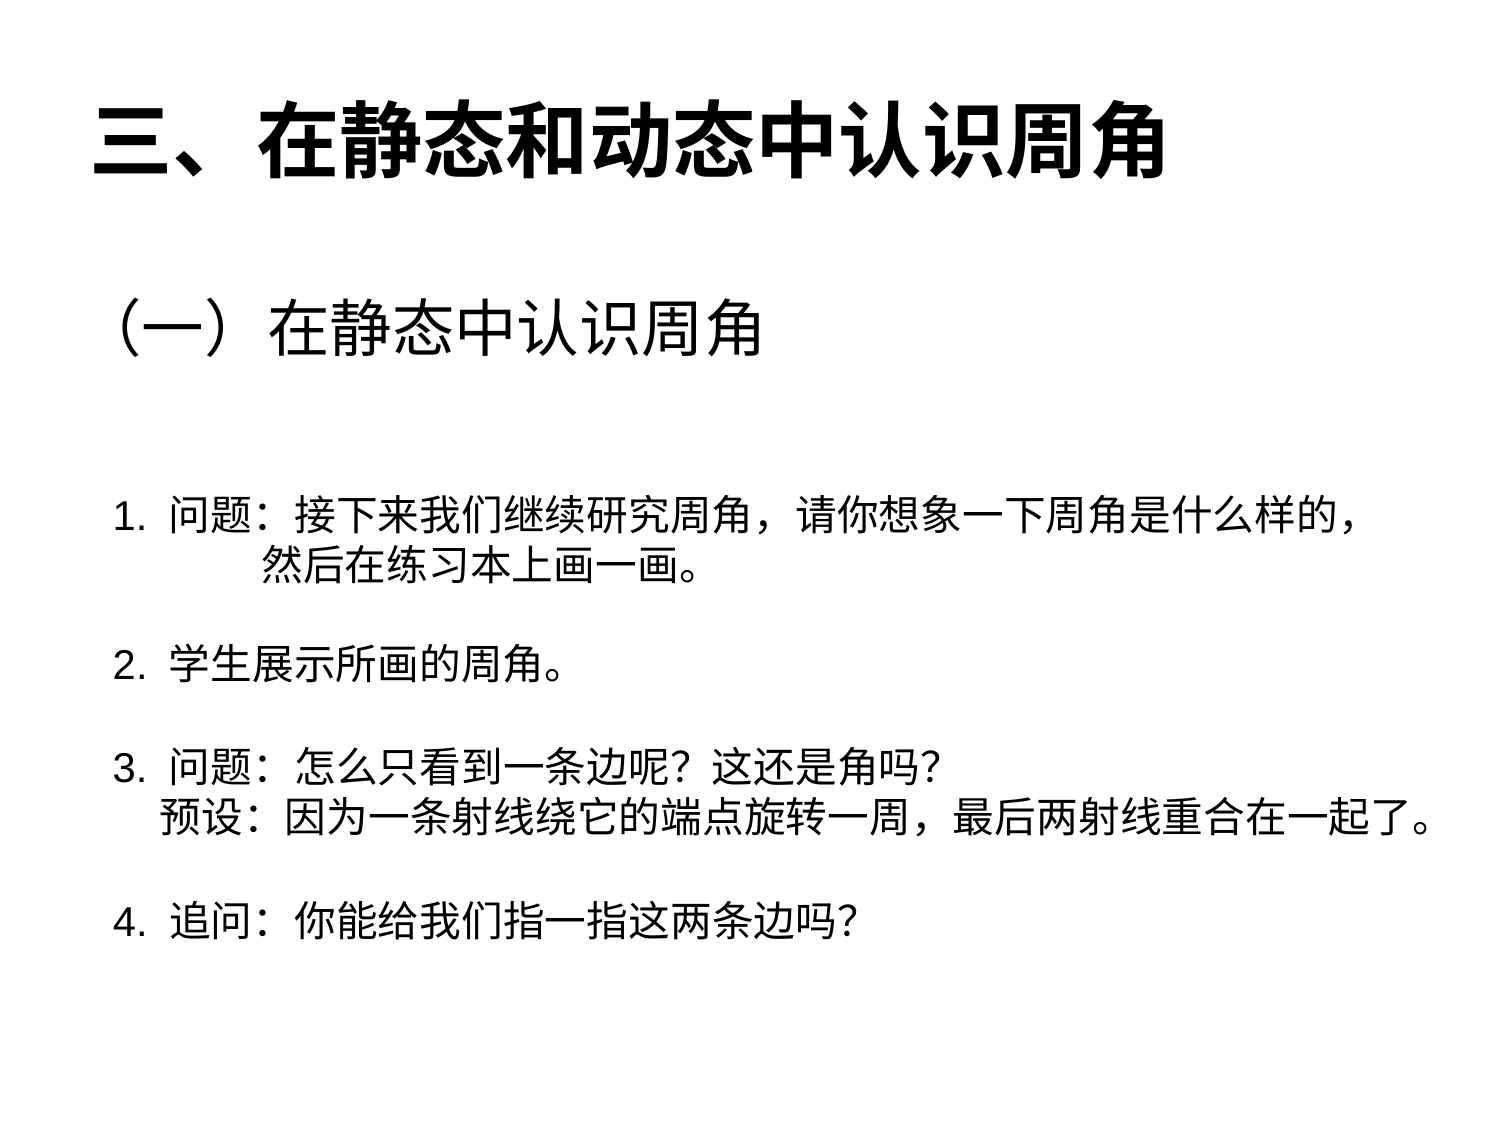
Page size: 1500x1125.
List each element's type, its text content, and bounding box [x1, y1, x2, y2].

text_box 2. 学生展示所画的周角。 [97, 628, 1235, 697]
text_box 三、在静态和动态中认识周角 [75, 68, 1424, 208]
text_box 4. 追问：你能给我们指一指这两条边吗？ [98, 885, 1463, 955]
text_box （一）在静态中认识周角 [64, 278, 1235, 374]
text_box 3. 问题：怎么只看到一条边呢？这还是角吗？ 预设：因为一条射线绕它的端点旋转一周，最后两射线重合在一起了。 [97, 738, 1488, 844]
text_box 1. 问题：接下来我们继续研究周角，请你想象一下周角是什么样的， 然后在练习本上画一画。 [97, 491, 1463, 587]
